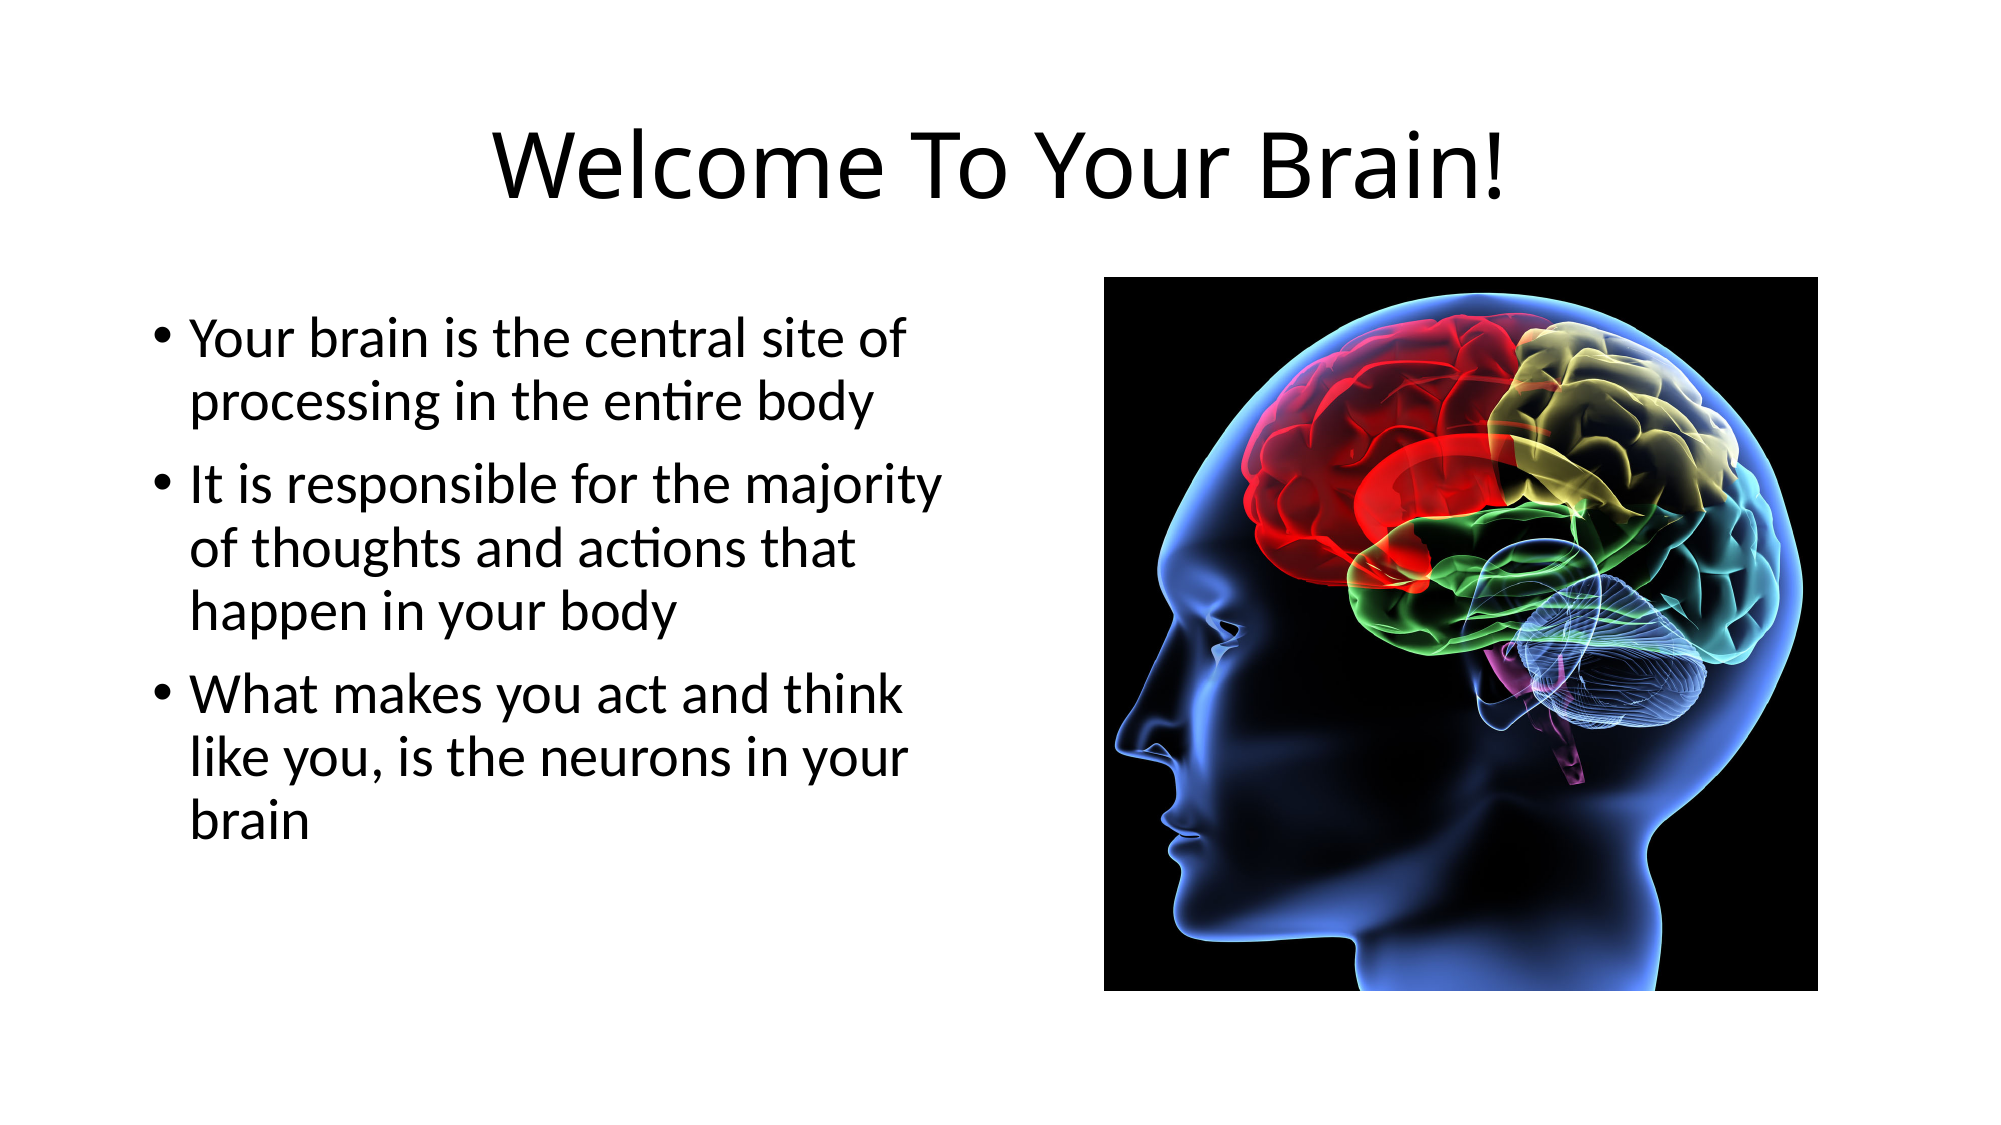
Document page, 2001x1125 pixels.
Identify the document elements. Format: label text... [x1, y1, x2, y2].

list Your brain is the central site of processing in the entire body It is responsible for the majority of thoughts and actions that happen in your body What makes you act and think like you, is the neurons in your brain [137, 299, 988, 1014]
title Welcome To Your Brain! [137, 59, 1863, 278]
picture [1104, 277, 1818, 991]
